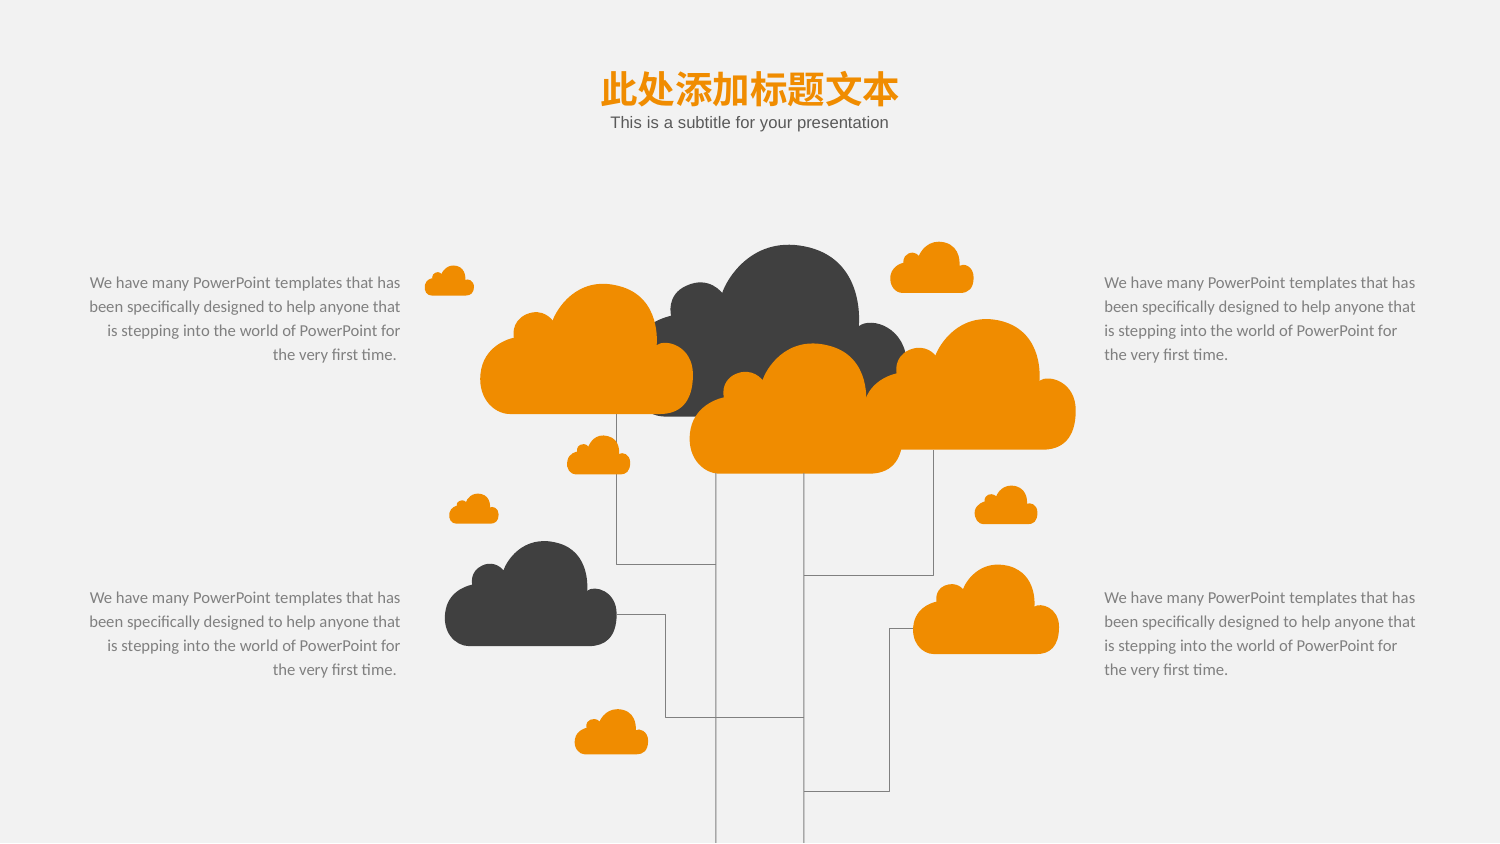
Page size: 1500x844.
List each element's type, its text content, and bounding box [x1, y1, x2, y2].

text_box [913, 564, 1060, 655]
text_box We have many PowerPoint templates that has been specifically designed to help anyone that is stepping into the world of PowerPoint for the very first time. [81, 268, 401, 364]
text_box This is a subtitle for your presentation [602, 112, 898, 133]
text_box [567, 435, 631, 475]
text_box [689, 343, 902, 474]
text_box [480, 283, 693, 415]
text_box [449, 493, 499, 524]
text_box [803, 449, 934, 576]
text_box [444, 541, 617, 647]
text_box We have many PowerPoint templates that has been specifically designed to help anyone that is stepping into the world of PowerPoint for the very first time. [1104, 582, 1424, 679]
text_box [574, 709, 649, 755]
text_box 此处添加标题文本 [567, 58, 933, 119]
text_box [616, 414, 716, 565]
text_box [862, 319, 1076, 450]
text_box We have many PowerPoint templates that has been specifically designed to help anyone that is stepping into the world of PowerPoint for the very first time. [81, 582, 401, 679]
text_box We have many PowerPoint templates that has been specifically designed to help anyone that is stepping into the world of PowerPoint for the very first time. [1104, 268, 1424, 364]
text_box [655, 244, 905, 417]
text_box [616, 614, 804, 718]
text_box [424, 265, 474, 296]
text_box [974, 485, 1038, 525]
text_box [803, 628, 914, 792]
text_box [890, 241, 974, 293]
